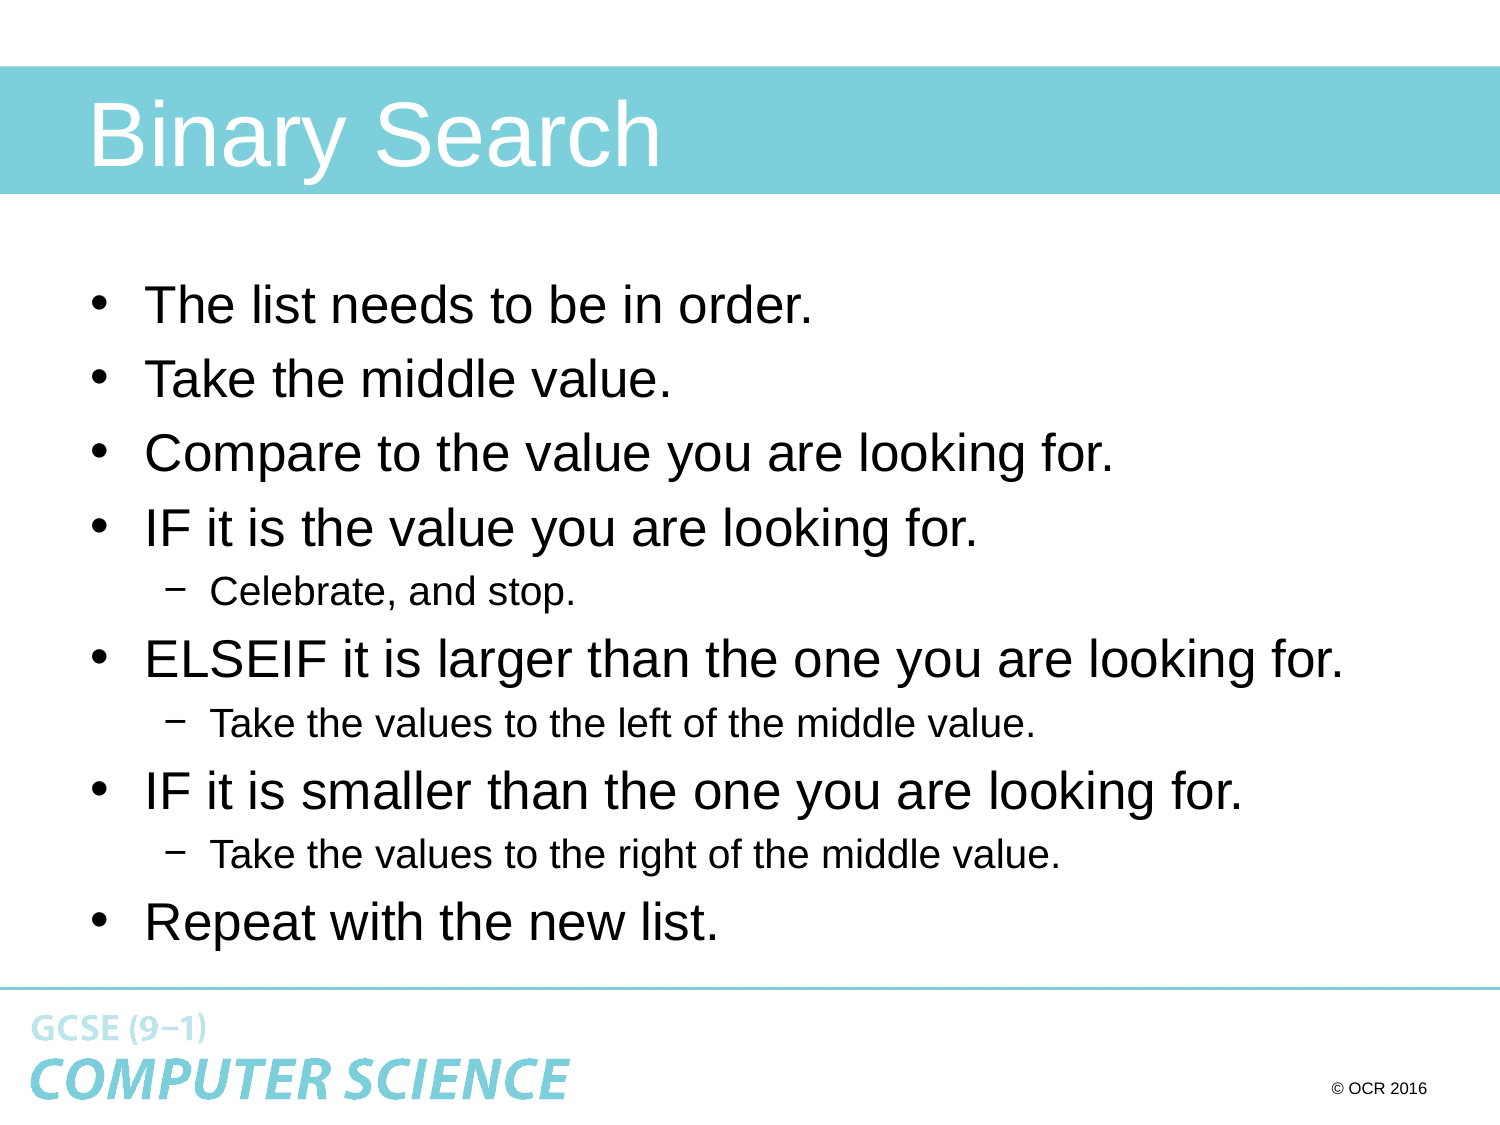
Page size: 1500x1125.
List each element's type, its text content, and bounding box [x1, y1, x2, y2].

picture [0, 987, 1500, 1124]
list The list needs to be in order. Take the middle value. Compare to the value you are looking for. IF it is the value you are looking for. Celebrate, and stop. ELSEIF it is larger than the one you are looking for. Take the values to the left of the middle value. IF it is smaller than the one you are looking for. Take the values to the right of the middle value. Repeat with the new list. [75, 262, 1425, 965]
title Binary Search [0, 66, 1500, 194]
